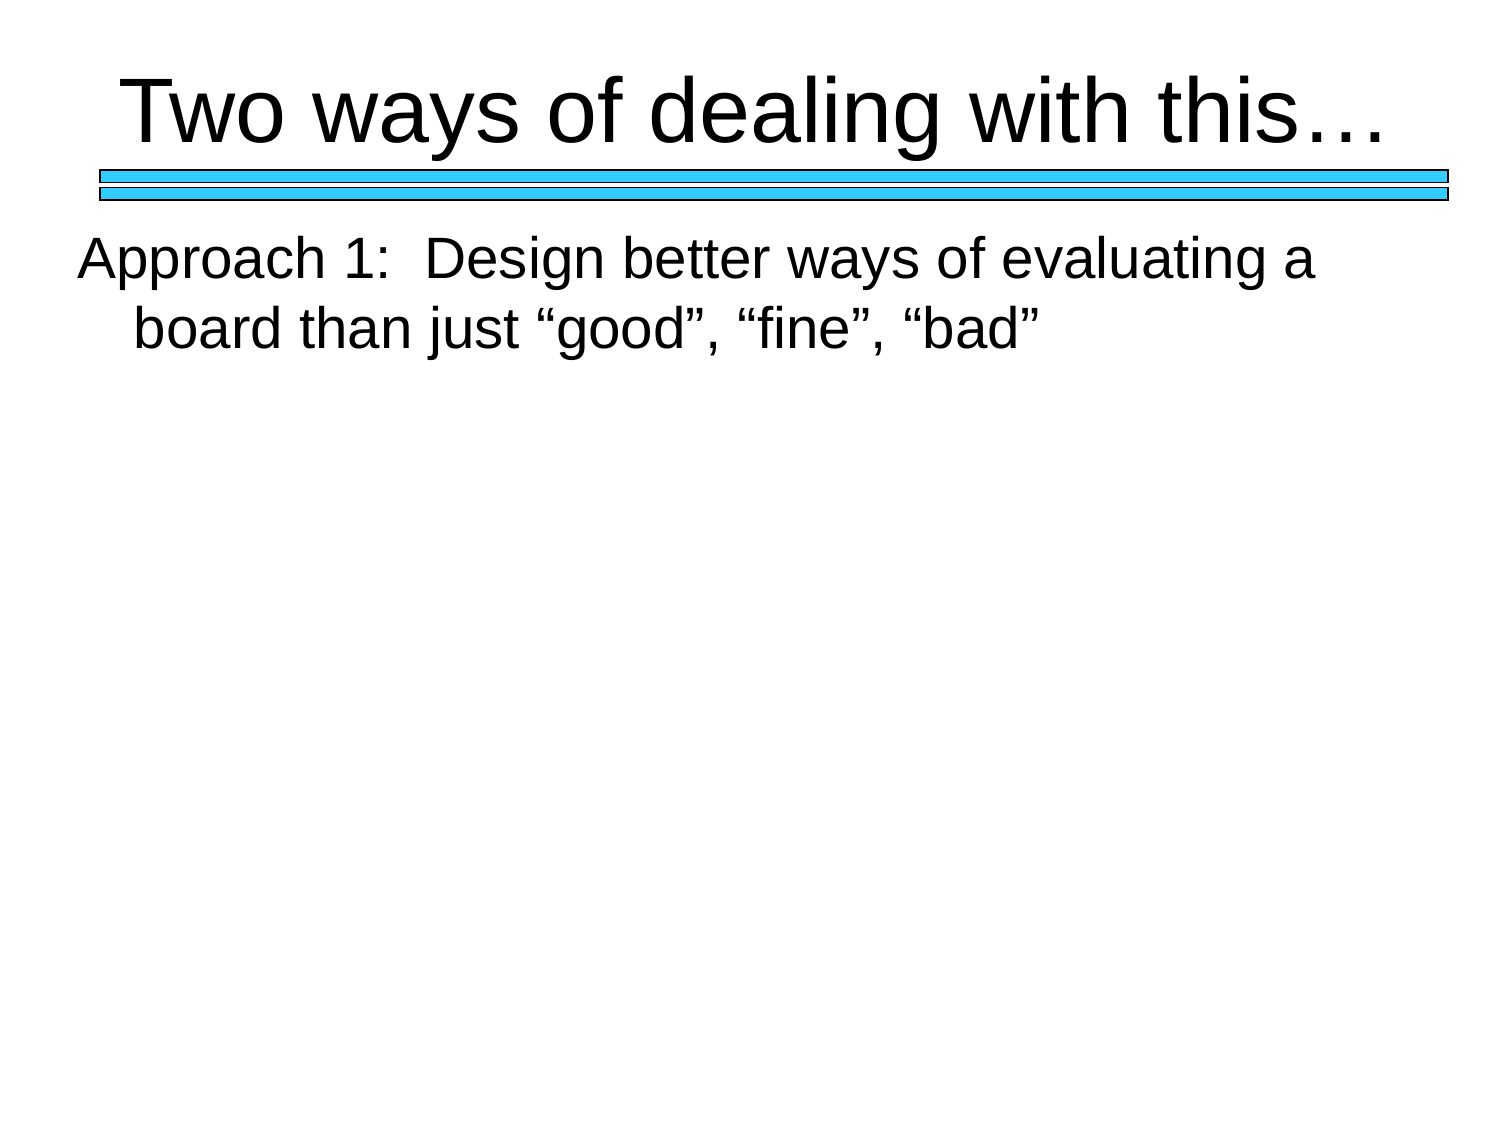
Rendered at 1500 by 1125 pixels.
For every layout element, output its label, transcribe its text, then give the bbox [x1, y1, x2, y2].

title Two ways of dealing with this… [62, 12, 1450, 200]
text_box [99, 170, 1449, 201]
list Approach 1: Design better ways of evaluating a board than just “good”, “fine”, “bad” [62, 212, 1338, 888]
